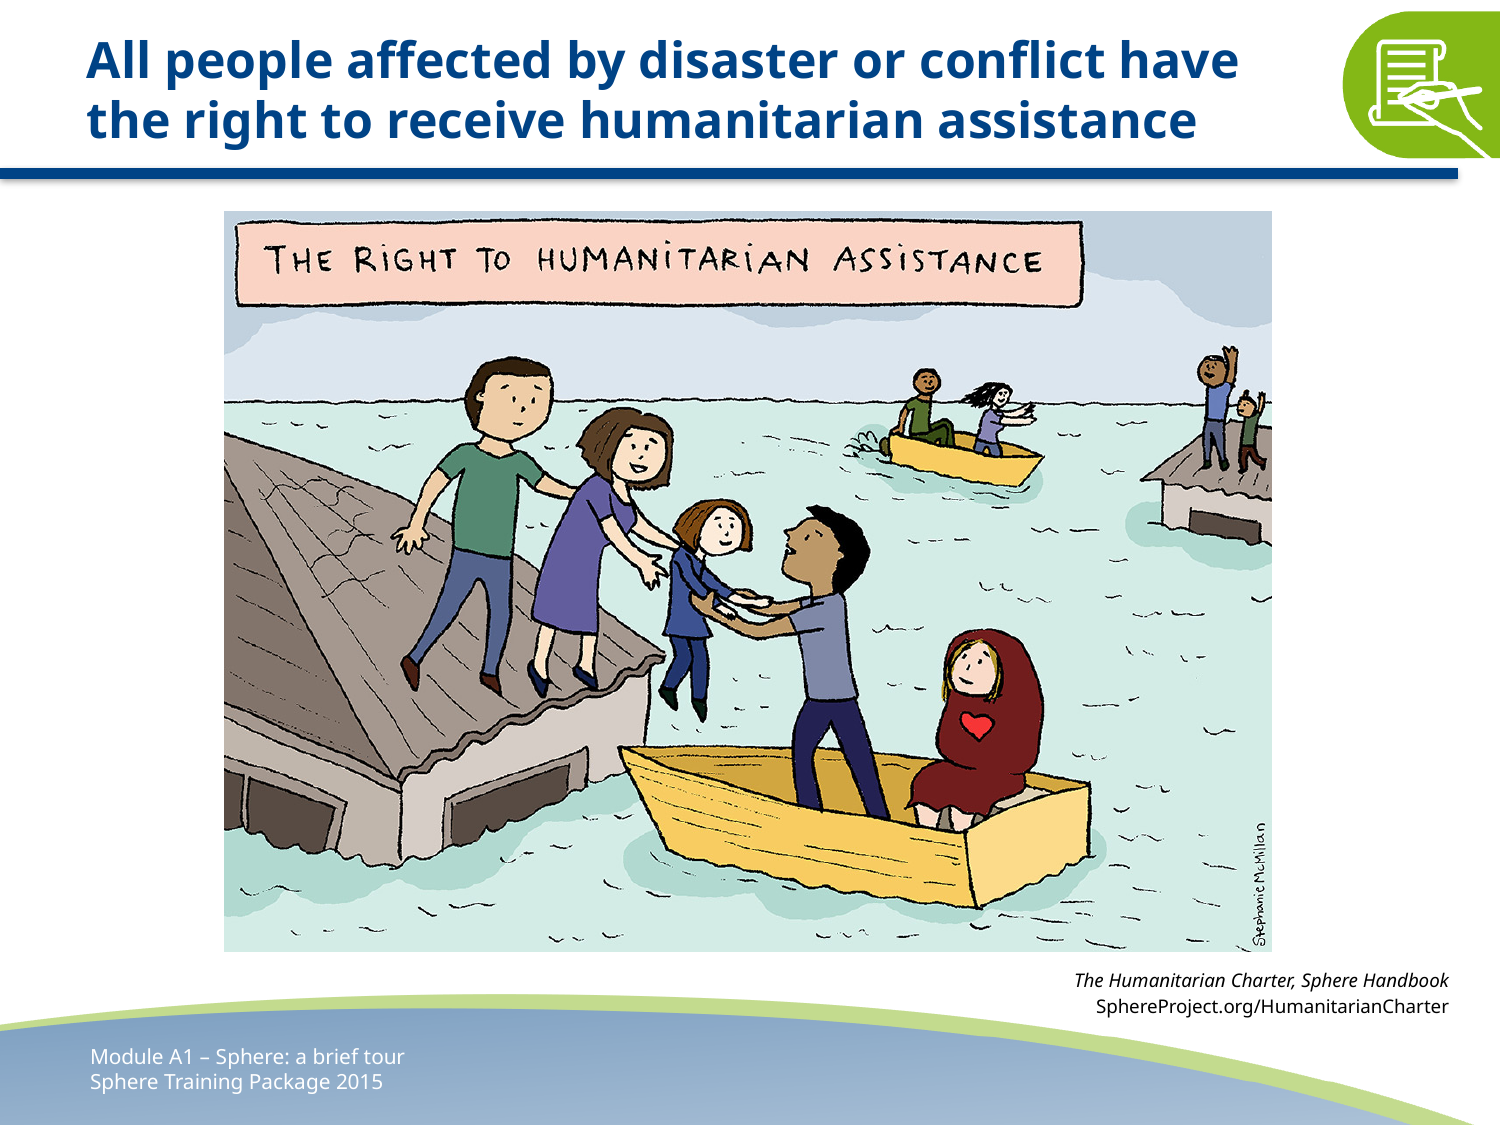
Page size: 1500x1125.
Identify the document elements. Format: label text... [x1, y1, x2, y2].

list The Humanitarian Charter, Sphere Handbook SphereProject.org/HumanitarianCharter [1025, 960, 1464, 1027]
picture [0, 992, 1500, 1125]
footer Module A1 – Sphere: a brief tour Sphere Training Package 2015 [75, 1038, 1109, 1099]
title All people affected by disaster or conflict have the right to receive humanitarian assistance [75, 0, 1425, 178]
picture [1331, 10, 1500, 159]
picture [224, 211, 1272, 953]
